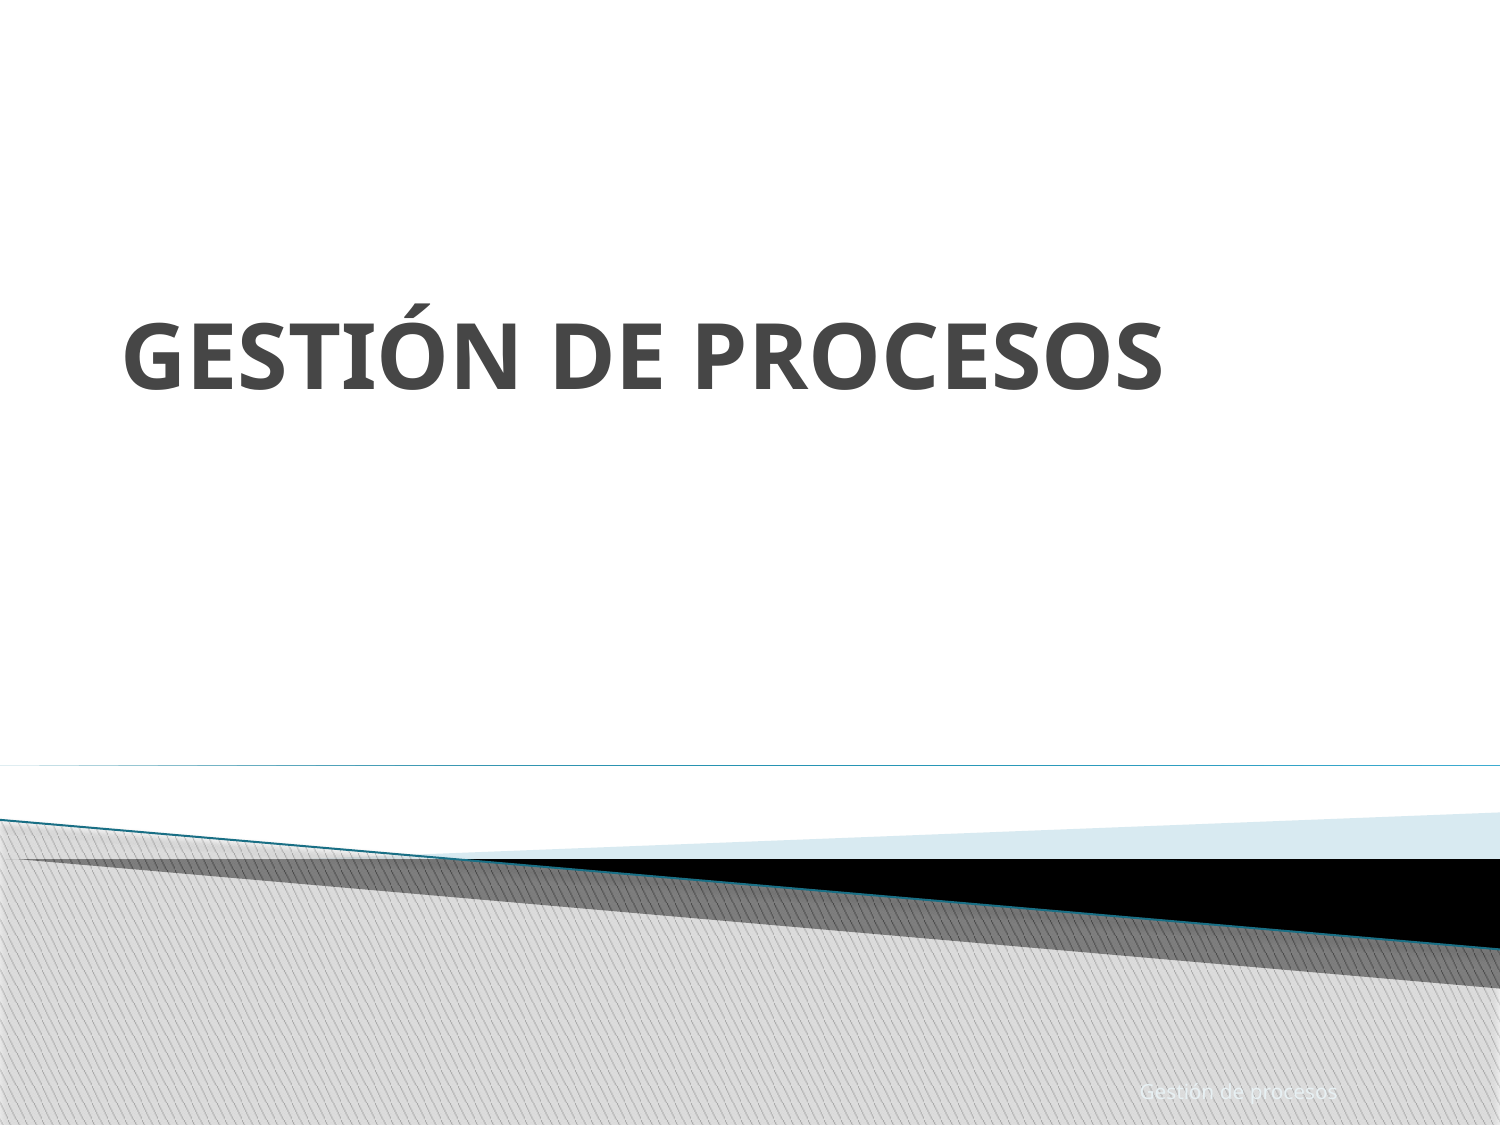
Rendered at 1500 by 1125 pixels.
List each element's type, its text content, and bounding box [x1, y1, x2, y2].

picture [5, 859, 1500, 989]
footer Gestión de procesos [718, 975, 1353, 1112]
subtitle GESTIÓN DE PROCESOS [112, 290, 1459, 823]
slide_number [1418, 1051, 1479, 1112]
